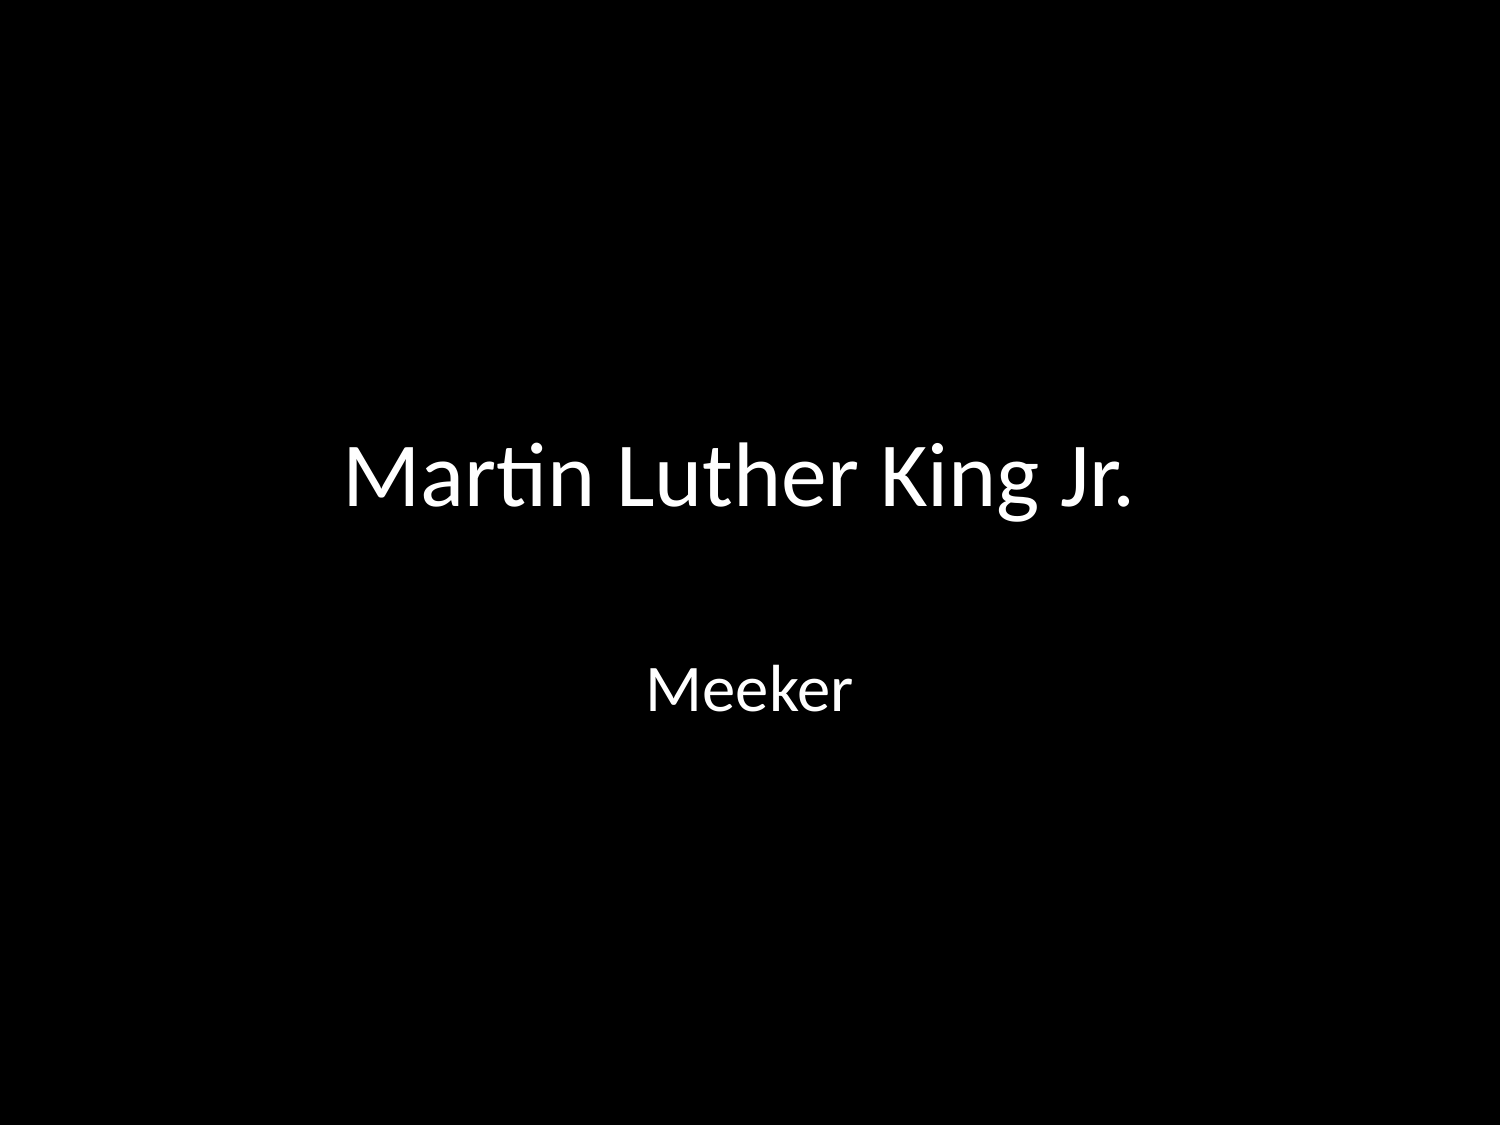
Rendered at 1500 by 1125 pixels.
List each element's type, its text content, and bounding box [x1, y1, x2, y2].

subtitle Meeker [225, 637, 1275, 925]
title Martin Luther King Jr. [112, 349, 1388, 591]
